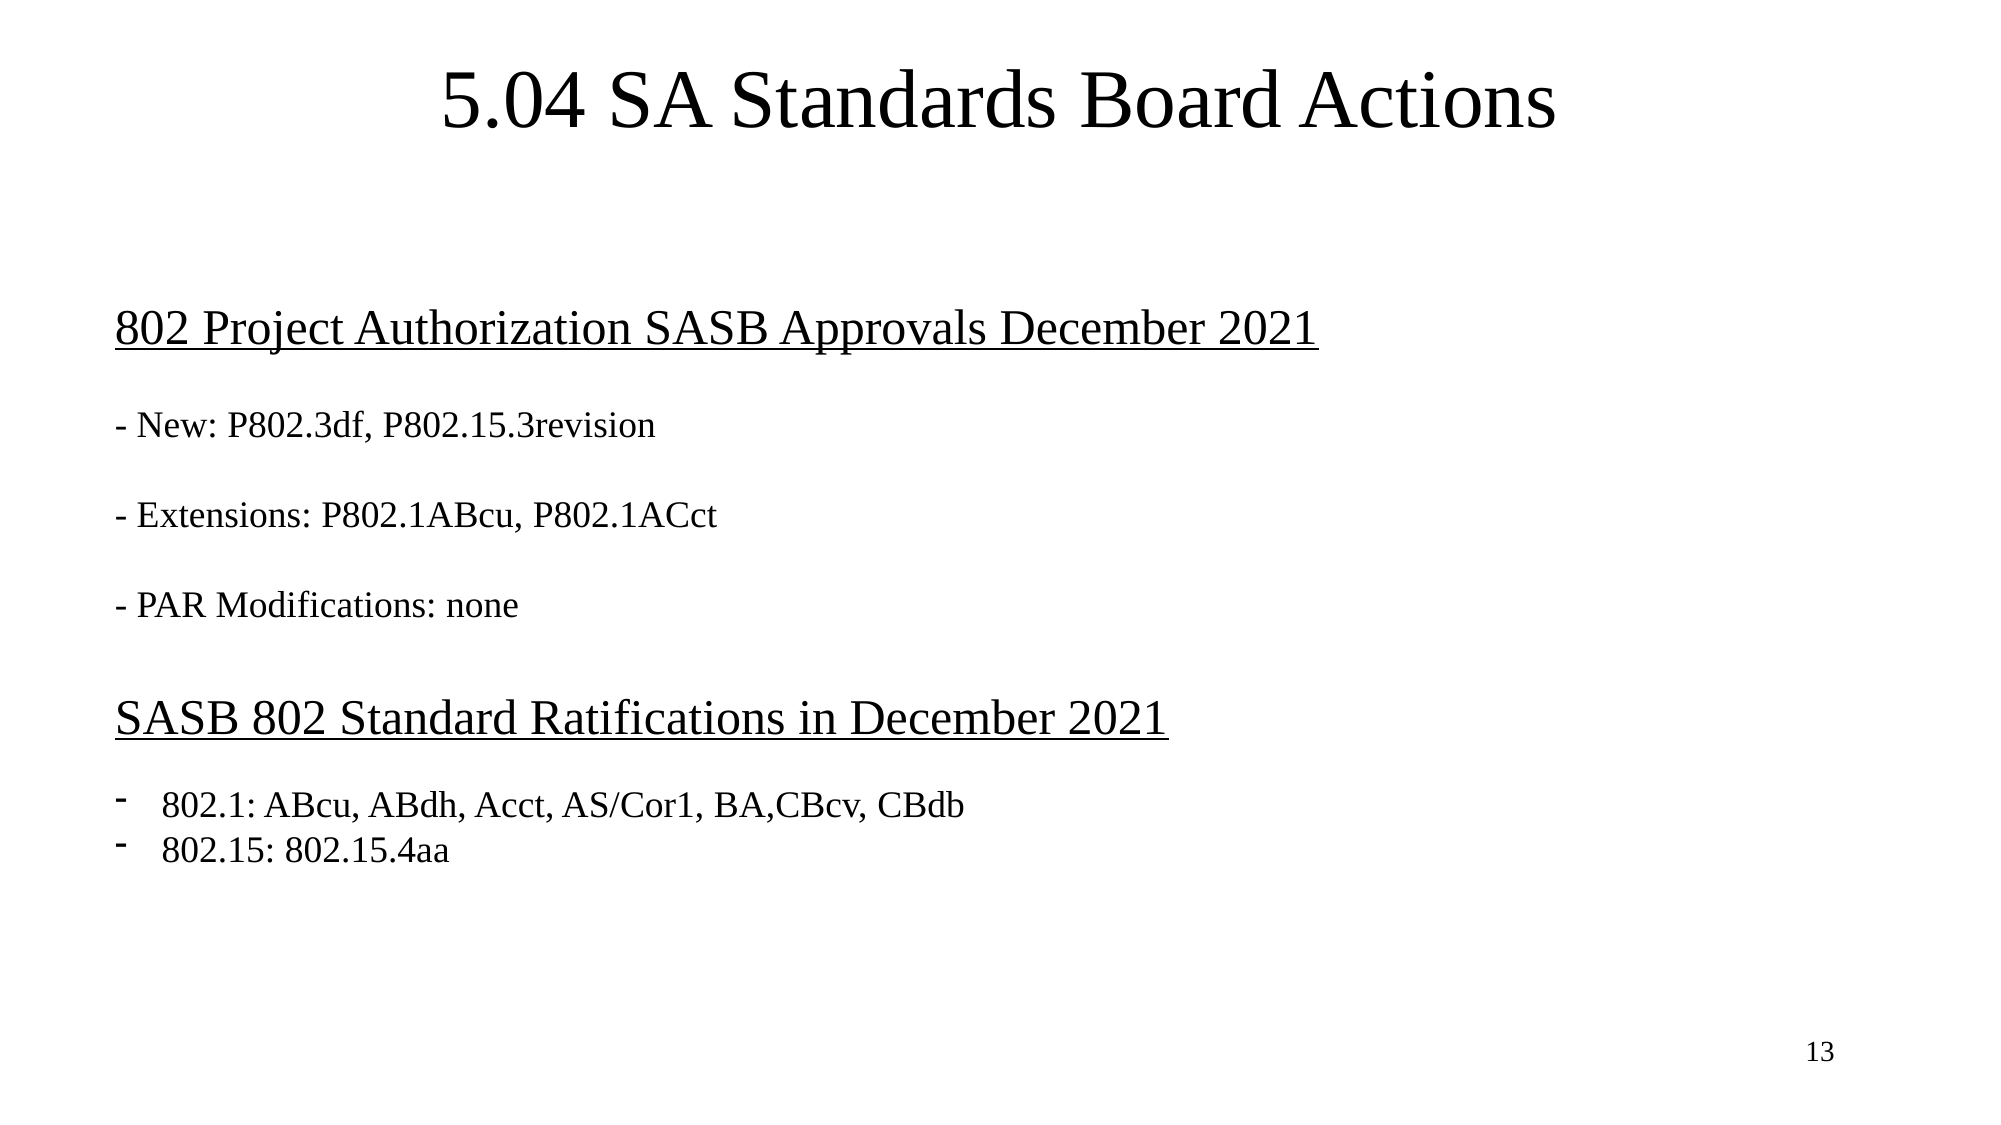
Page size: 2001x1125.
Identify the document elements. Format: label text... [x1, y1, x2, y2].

text_box 802 Project Authorization SASB Approvals December 2021 - New: P802.3df, P802.15.3revision - Extensions: P802.1ABcu, P802.1ACct - PAR Modifications: none SASB 802 Standard Ratifications in December 2021 802.1: ABcu, ABdh, Acct, AS/Cor1, BA,CBcv, CBdb 802.15: 802.15.4aa [99, 287, 1875, 878]
slide_number 13 [1433, 1024, 1851, 1101]
title 5.04 SA Standards Board Actions [249, 0, 1751, 188]
